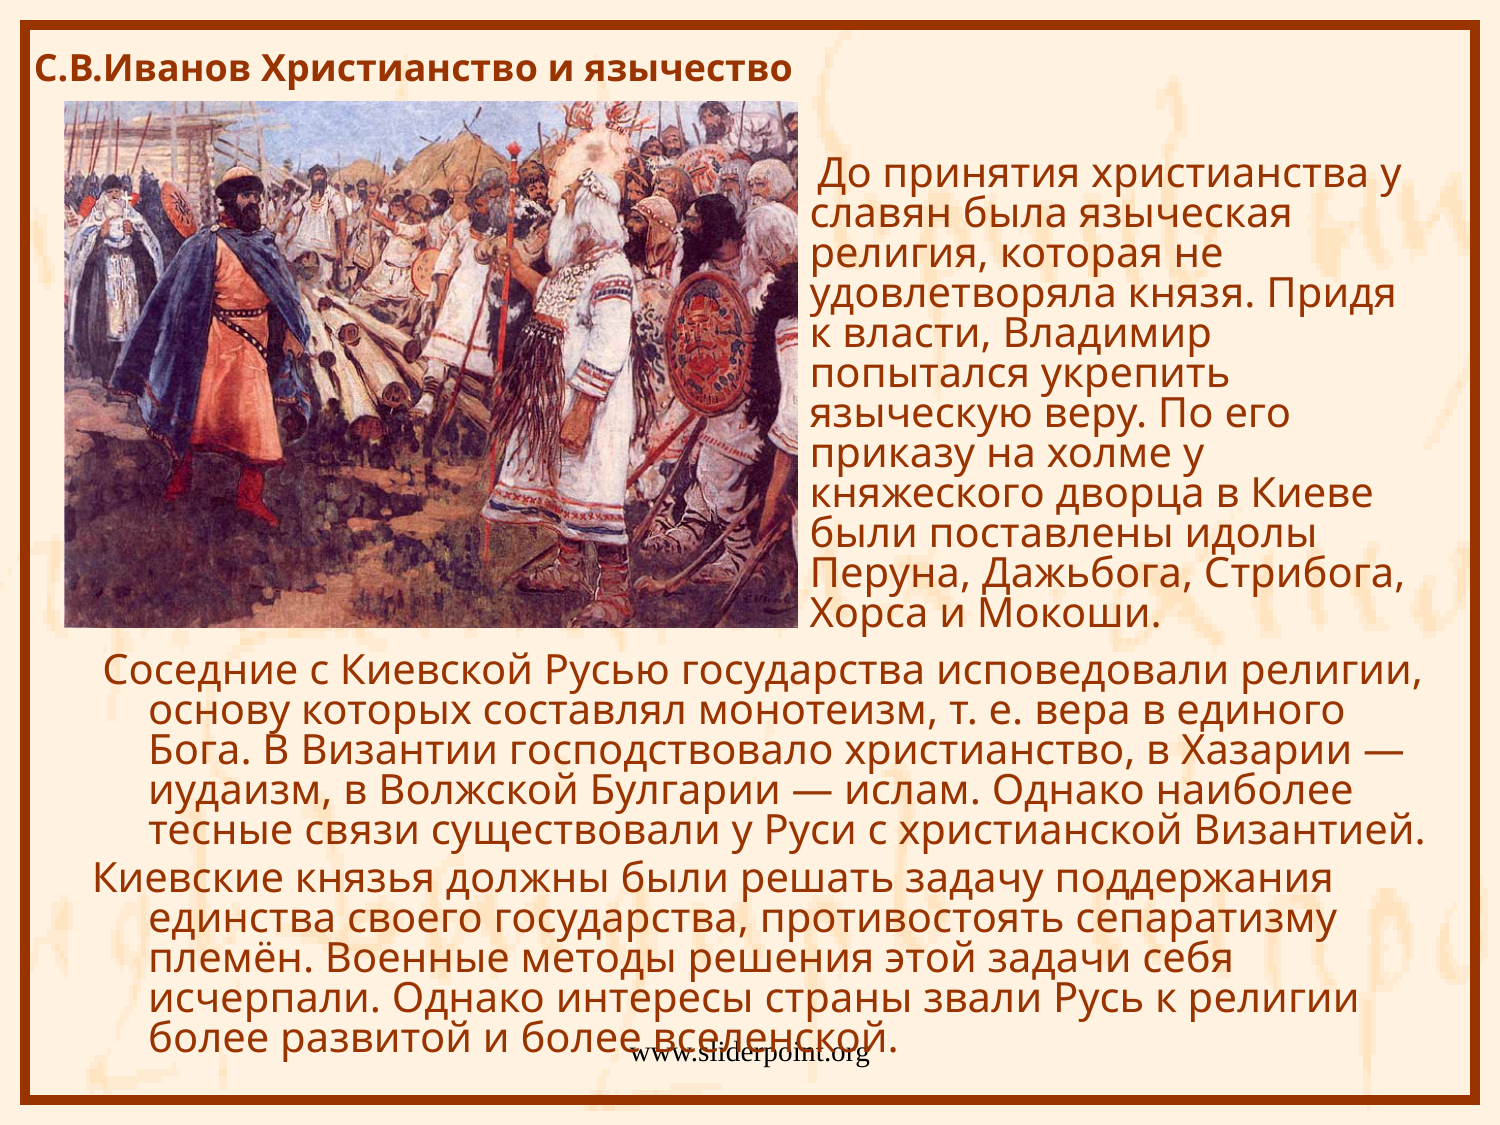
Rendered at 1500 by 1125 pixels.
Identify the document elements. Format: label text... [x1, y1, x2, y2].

picture [30, 30, 1470, 1095]
text_box С.В.Иванов Христианство и язычество [0, 19, 845, 114]
list Соседние с Киевской Русью государства исповедовали религии, основу которых составлял монотеизм, т. е. вера в единого Бога. В Византии господствовало христианство, в Хазарии — иудаизм, в Волжской Булгарии — ислам. Однако наиболее тесные связи существовали у Руси с христианской Византией. Киевские князья должны были решать задачу поддержания единства своего государства, противостоять сепаратизму племён. Военные методы решения этой задачи себя исчерпали. Однако интересы страны звали Русь к религии более развитой и более вселенской. [76, 645, 1460, 1083]
picture [0, 0, 1500, 1125]
footer www.sliderpoint.org [512, 1024, 988, 1101]
list До принятия христианства у славян была языческая религия, которая не удовлетворяла князя. Придя к власти, Владимир попытался укрепить языческую веру. По его приказу на холме у княжеского дворца в Киеве были поставлены идолы Перуна, Дажьбога, Стрибога, Хорса и Мокоши. [738, 89, 1436, 599]
